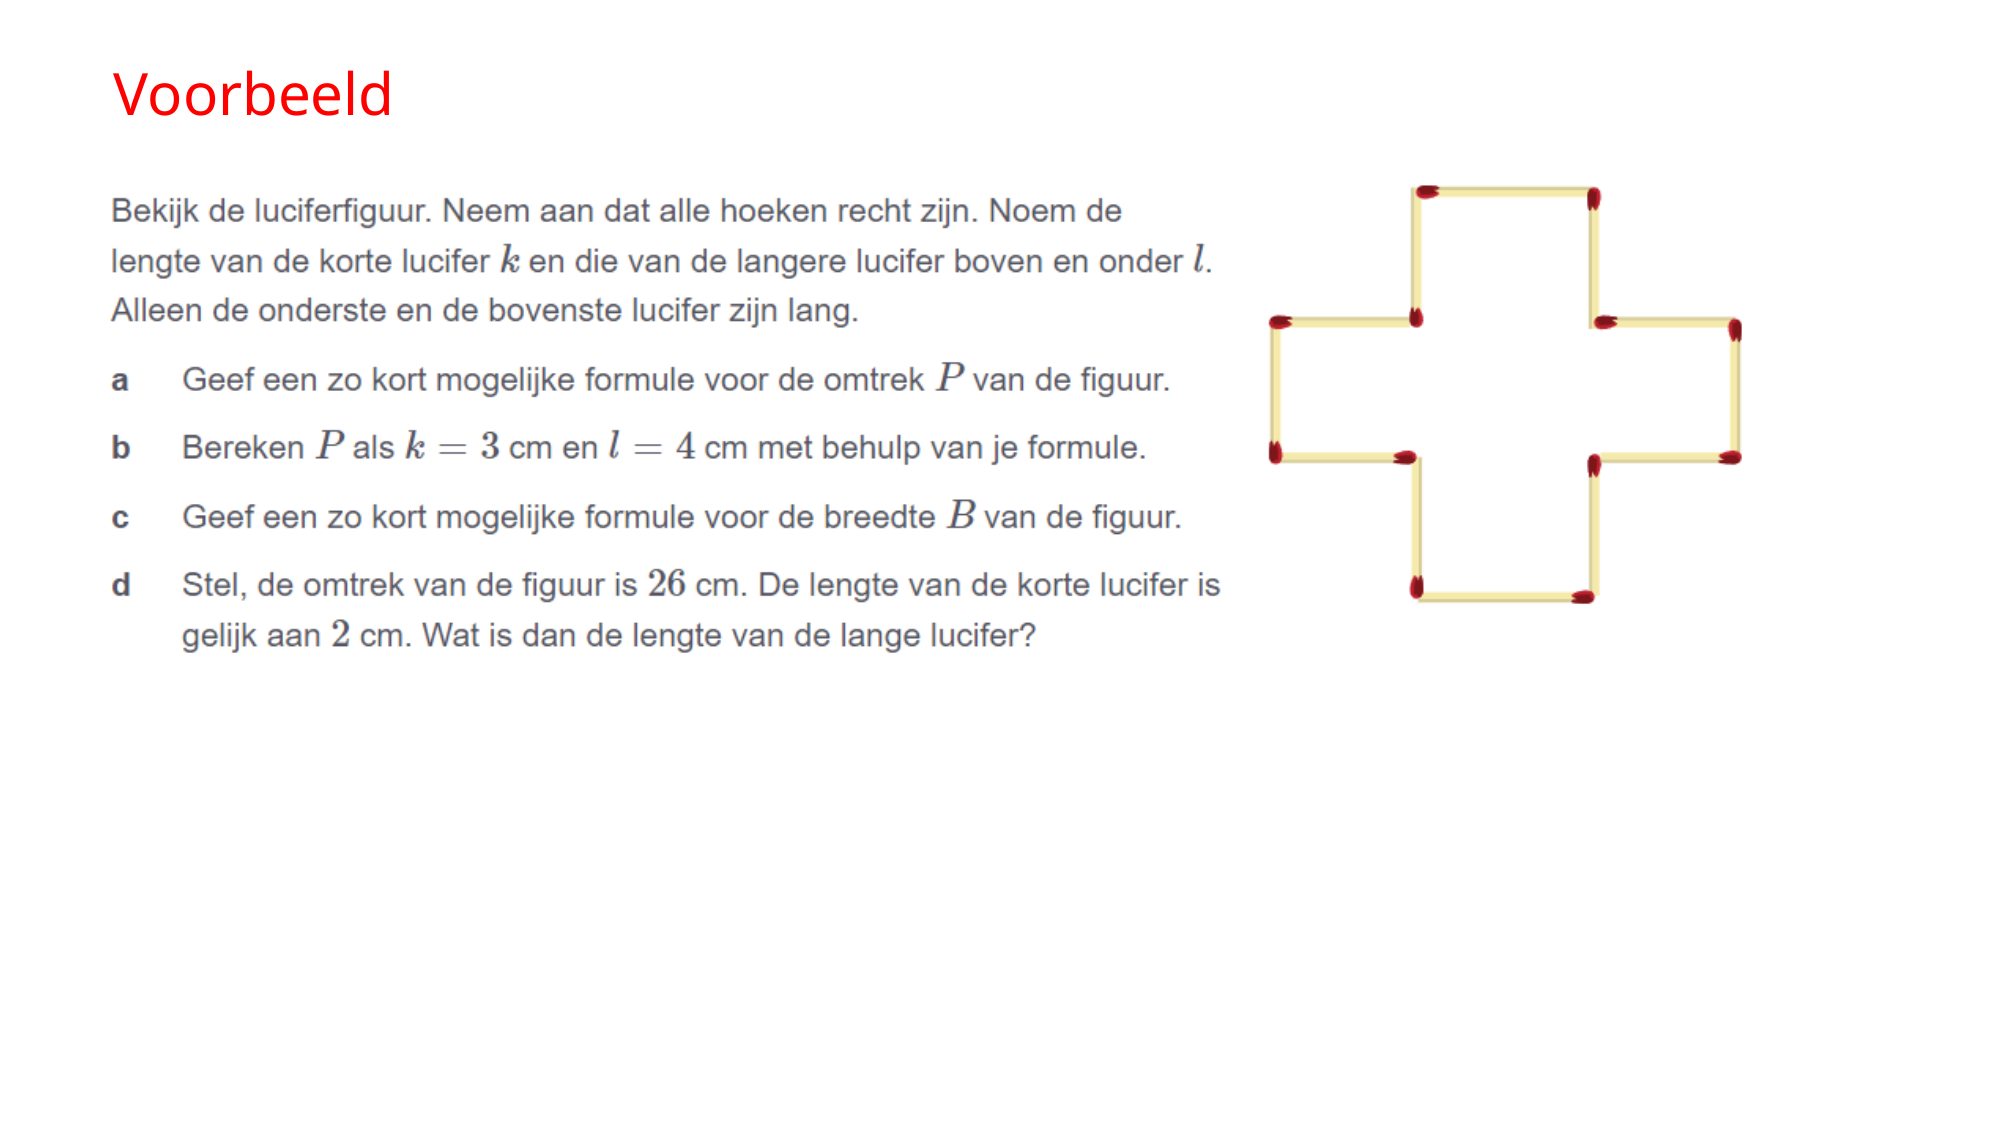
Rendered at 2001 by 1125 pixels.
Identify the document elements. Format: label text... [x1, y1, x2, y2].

picture [86, 181, 1753, 664]
text_box Voorbeeld [99, 49, 484, 135]
